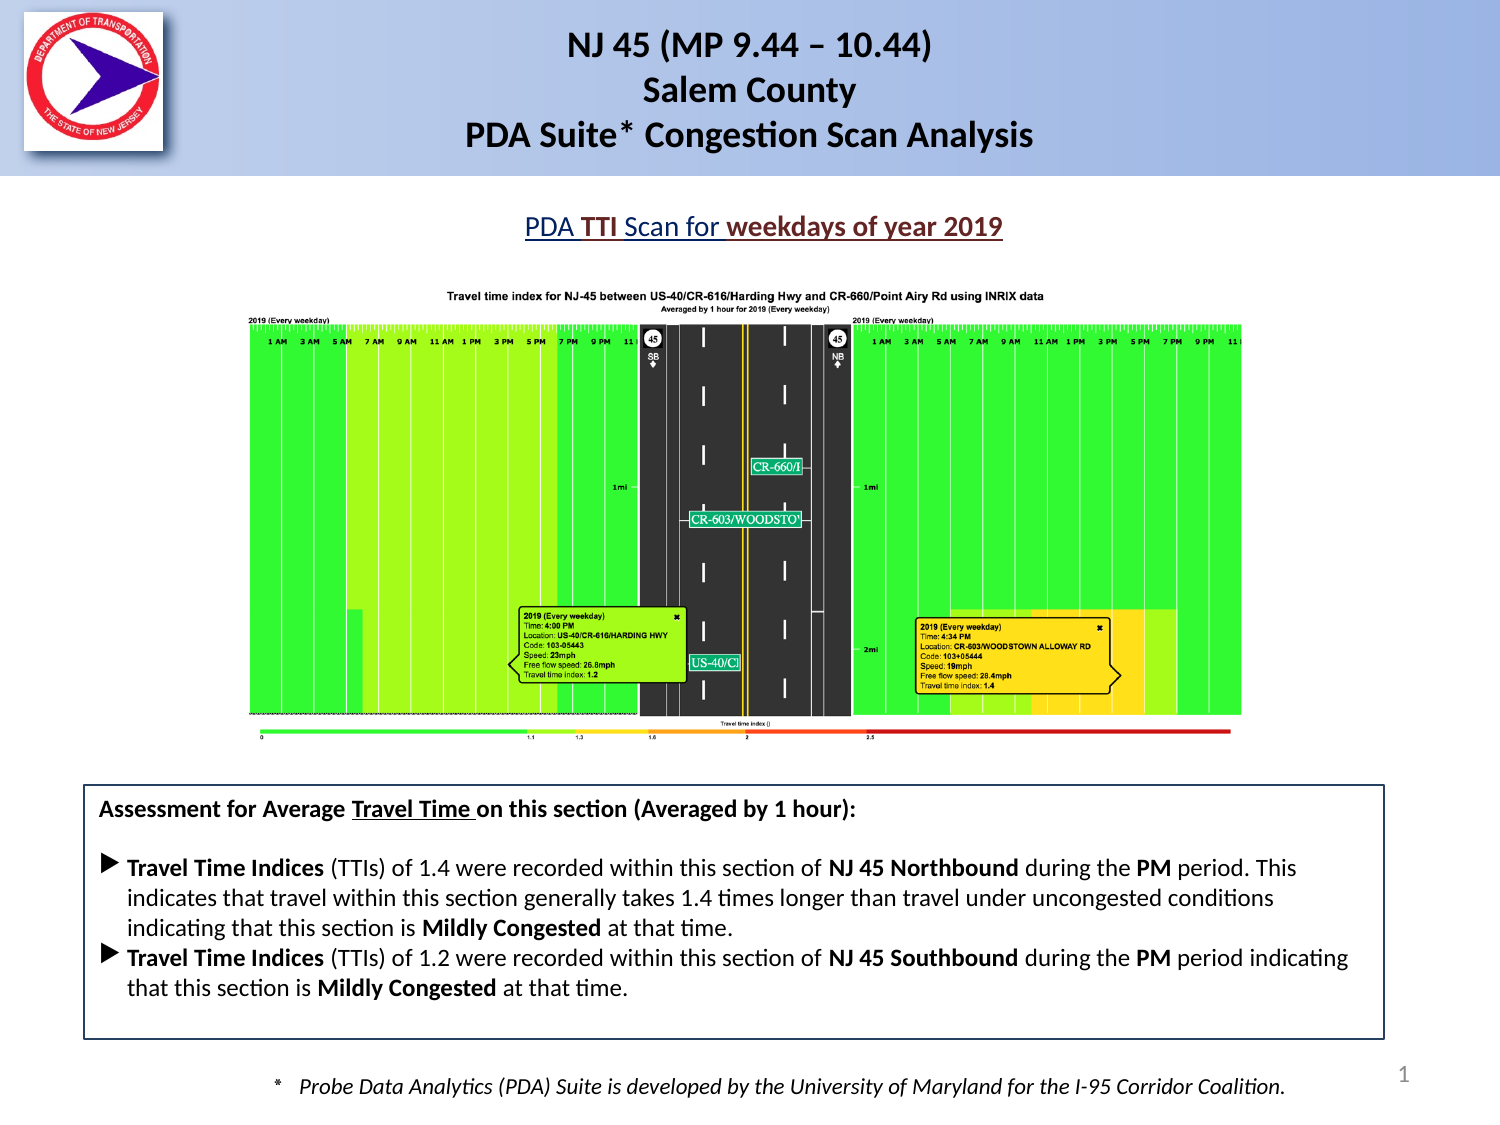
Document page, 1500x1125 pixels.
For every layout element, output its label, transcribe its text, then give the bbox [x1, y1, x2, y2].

picture [248, 288, 1242, 745]
text_box Assessment for Average Travel Time on this section (Averaged by 1 hour): Travel Time Indices (TTIs) of 1.4 were recorded within this section of NJ 45 Northbound during the PM period. This indicates that travel within this section generally takes 1.4 times longer than travel under uncongested conditions indicating that this section is Mildly Congested at that time. Travel Time Indices (TTIs) of 1.2 were recorded within this section of NJ 45 Southbound during the PM period indicating that this section is Mildly Congested at that time. [84, 784, 1385, 1039]
picture [24, 12, 163, 152]
text_box * Probe Data Analytics (PDA) Suite is developed by the University of Maryland for the I-95 Corridor Coalition. [237, 1064, 1324, 1104]
slide_number 1 [1350, 1042, 1425, 1103]
text_box PDA TTI Scan for weekdays of year 2019 [287, 199, 1241, 273]
text_box NJ 45 (MP 9.44 – 10.44) Salem County PDA Suite* Congestion Scan Analysis [0, 0, 1500, 176]
